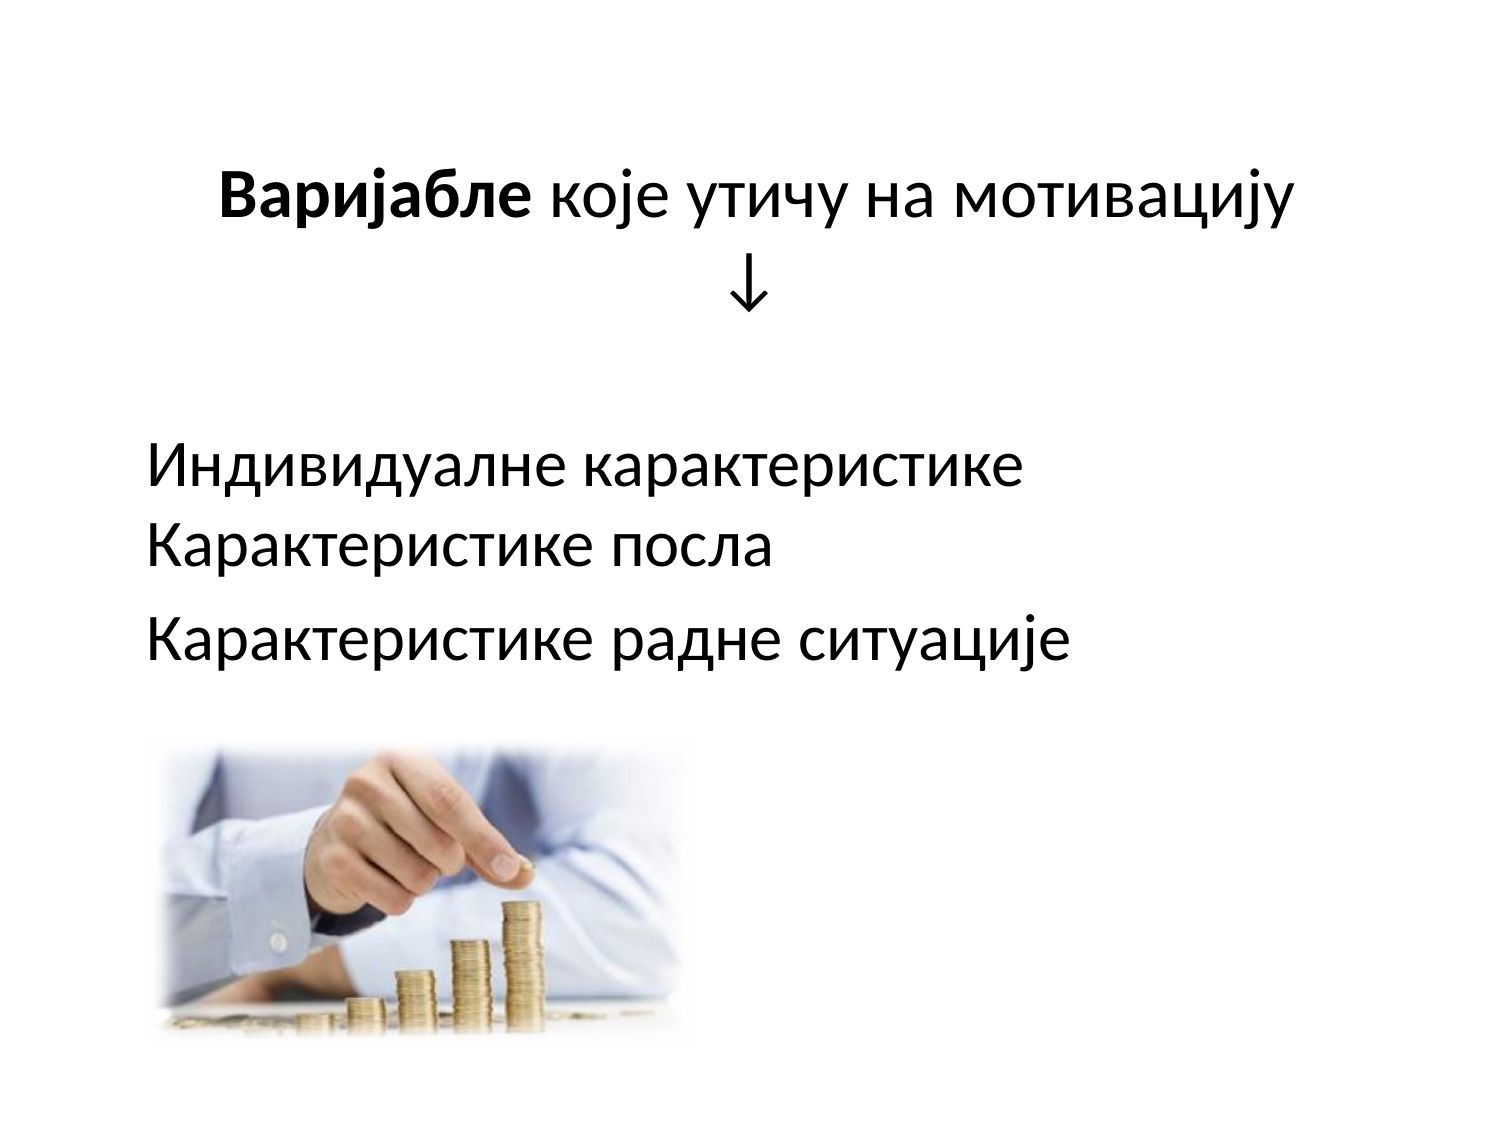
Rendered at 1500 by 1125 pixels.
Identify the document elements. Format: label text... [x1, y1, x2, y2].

title Варијабле које утичу на мотивацију ↓ [75, 137, 1425, 325]
list Индивидуалне карактеристике Карактеристике посла Карактеристике радне ситуације [75, 412, 1425, 1125]
picture [149, 737, 697, 1046]
